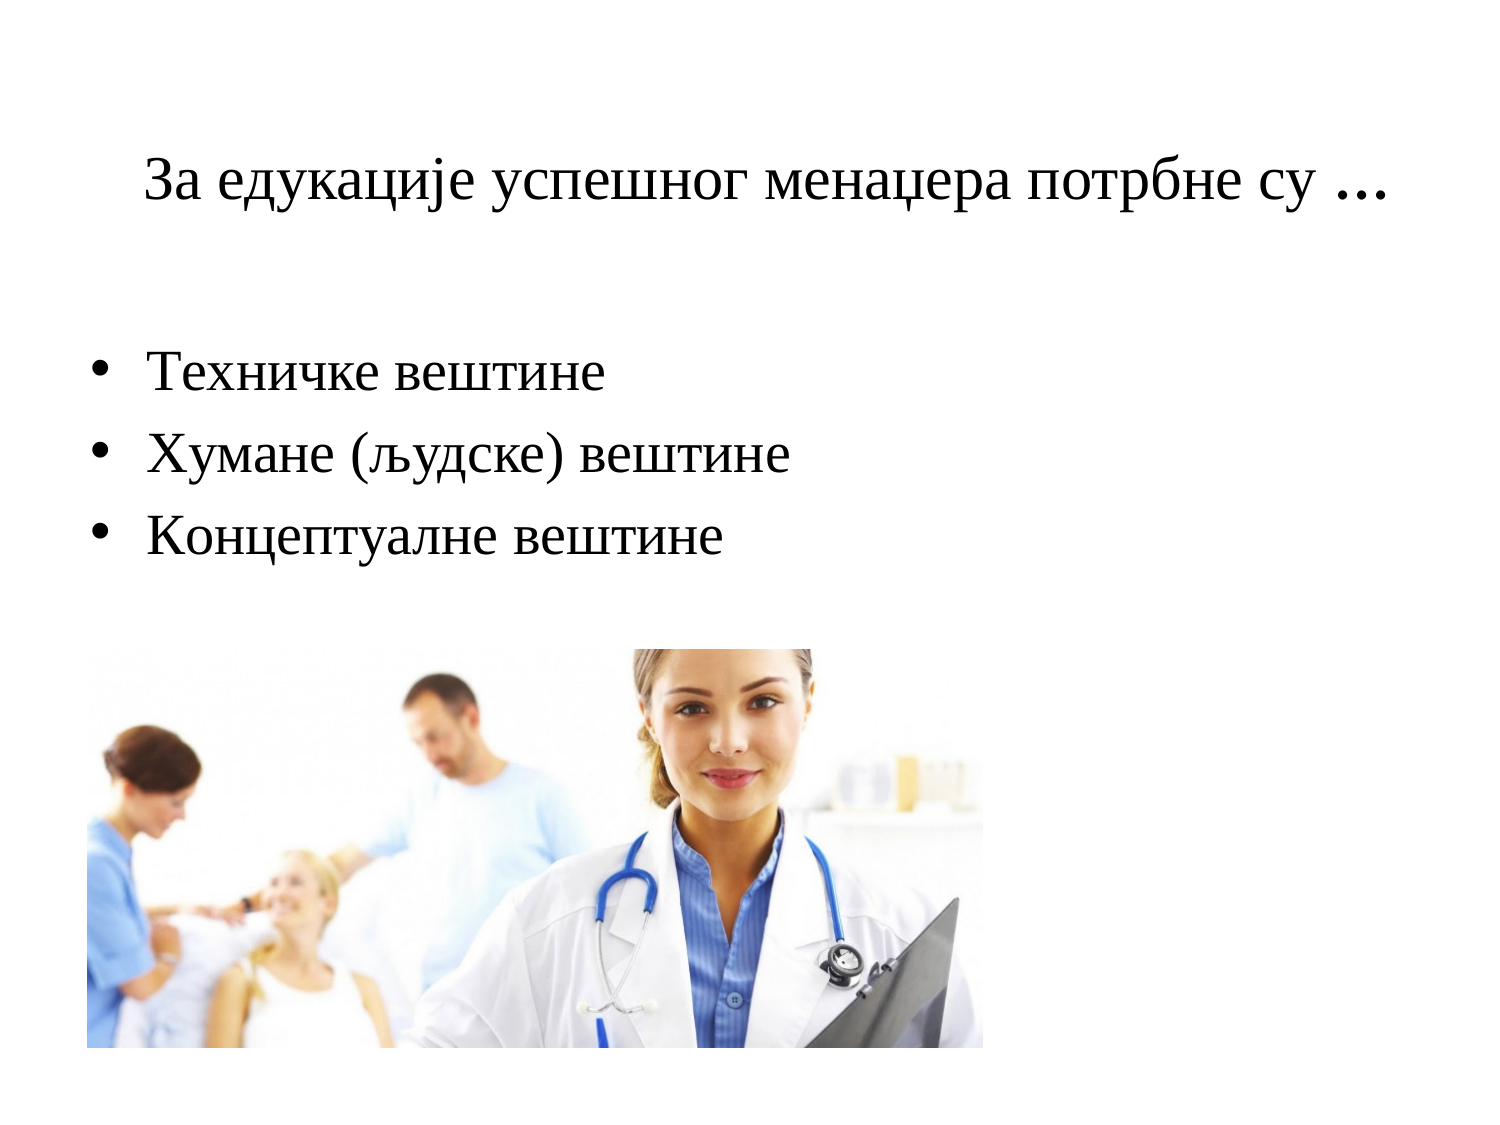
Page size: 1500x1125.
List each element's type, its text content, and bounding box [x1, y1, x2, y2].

title За едукације успешног менаџера потрбне су ... [75, 75, 1425, 263]
list Техничке вештине Хумане (људске) вештине Концептуалне вештине [75, 324, 1425, 1068]
picture [87, 649, 984, 1048]
